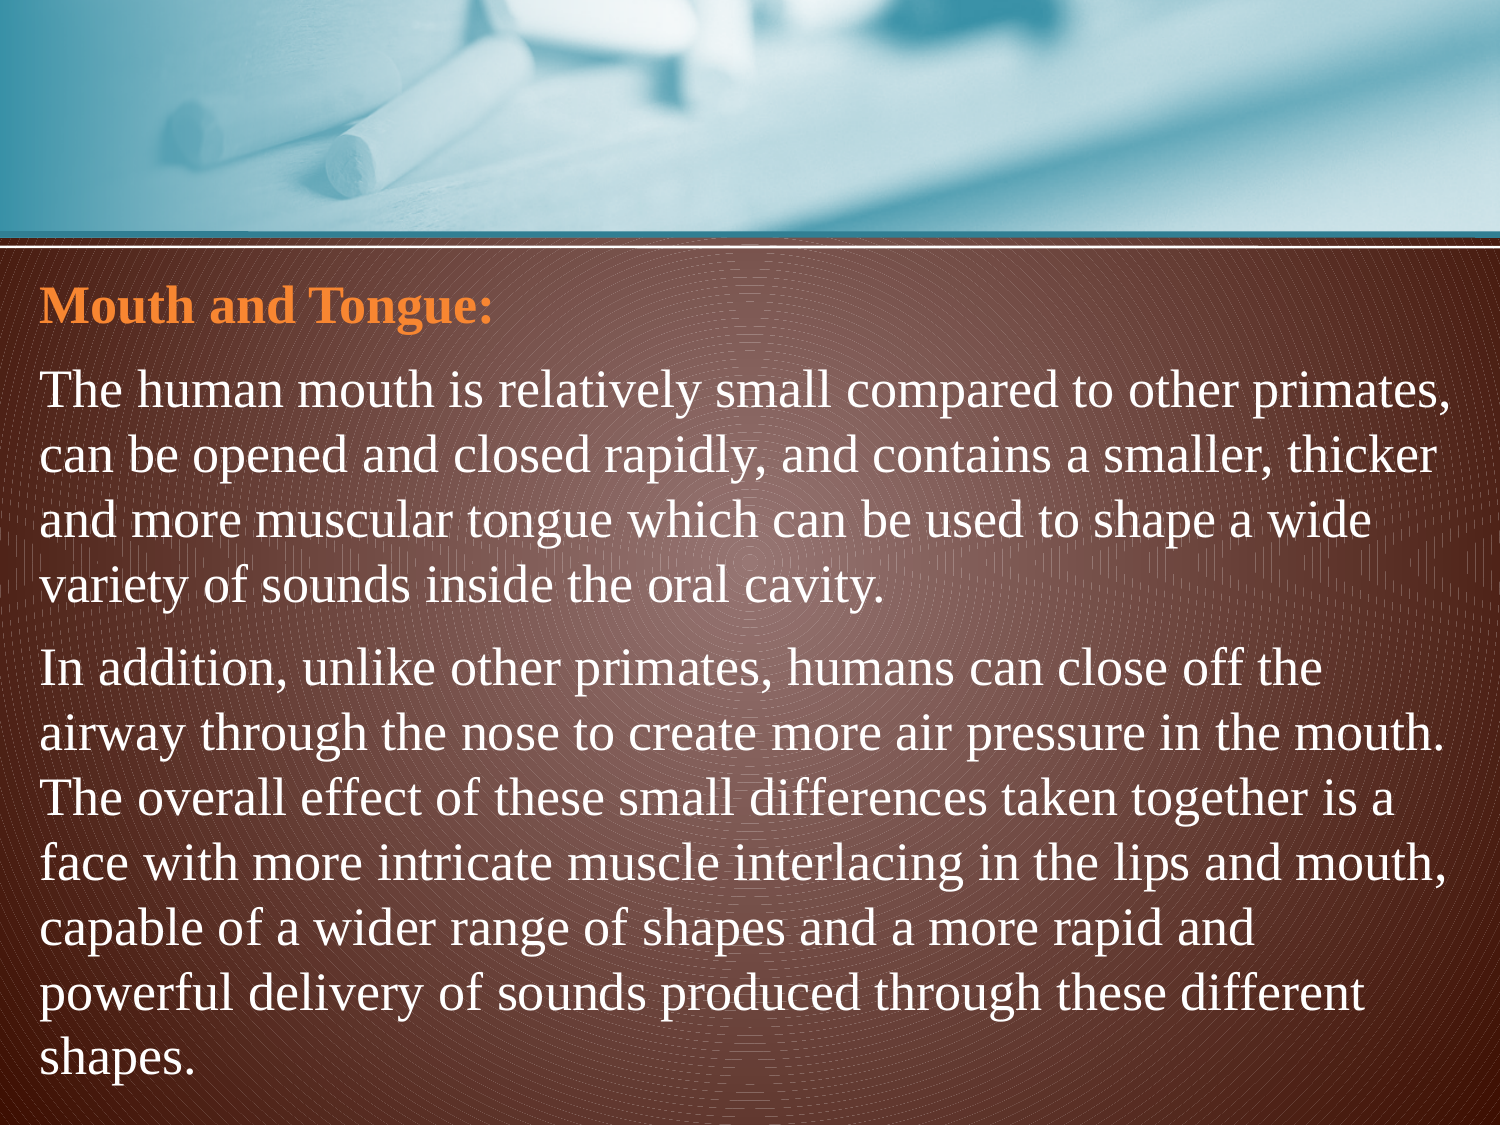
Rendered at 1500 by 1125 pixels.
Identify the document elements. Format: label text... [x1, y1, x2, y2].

list Mouth and Tongue: The human mouth is relatively small compared to other primates, can be opened and closed rapidly, and contains a smaller, thicker and more muscular tongue which can be used to shape a wide variety of sounds inside the oral cavity. In addition, unlike other primates, humans can close off the airway through the nose to create more air pressure in the mouth. The overall effect of these small differences taken together is a face with more intricate muscle interlacing in the lips and mouth, capable of a wider range of shapes and a more rapid and powerful delivery of sounds produced through these different shapes. [24, 262, 1475, 1100]
